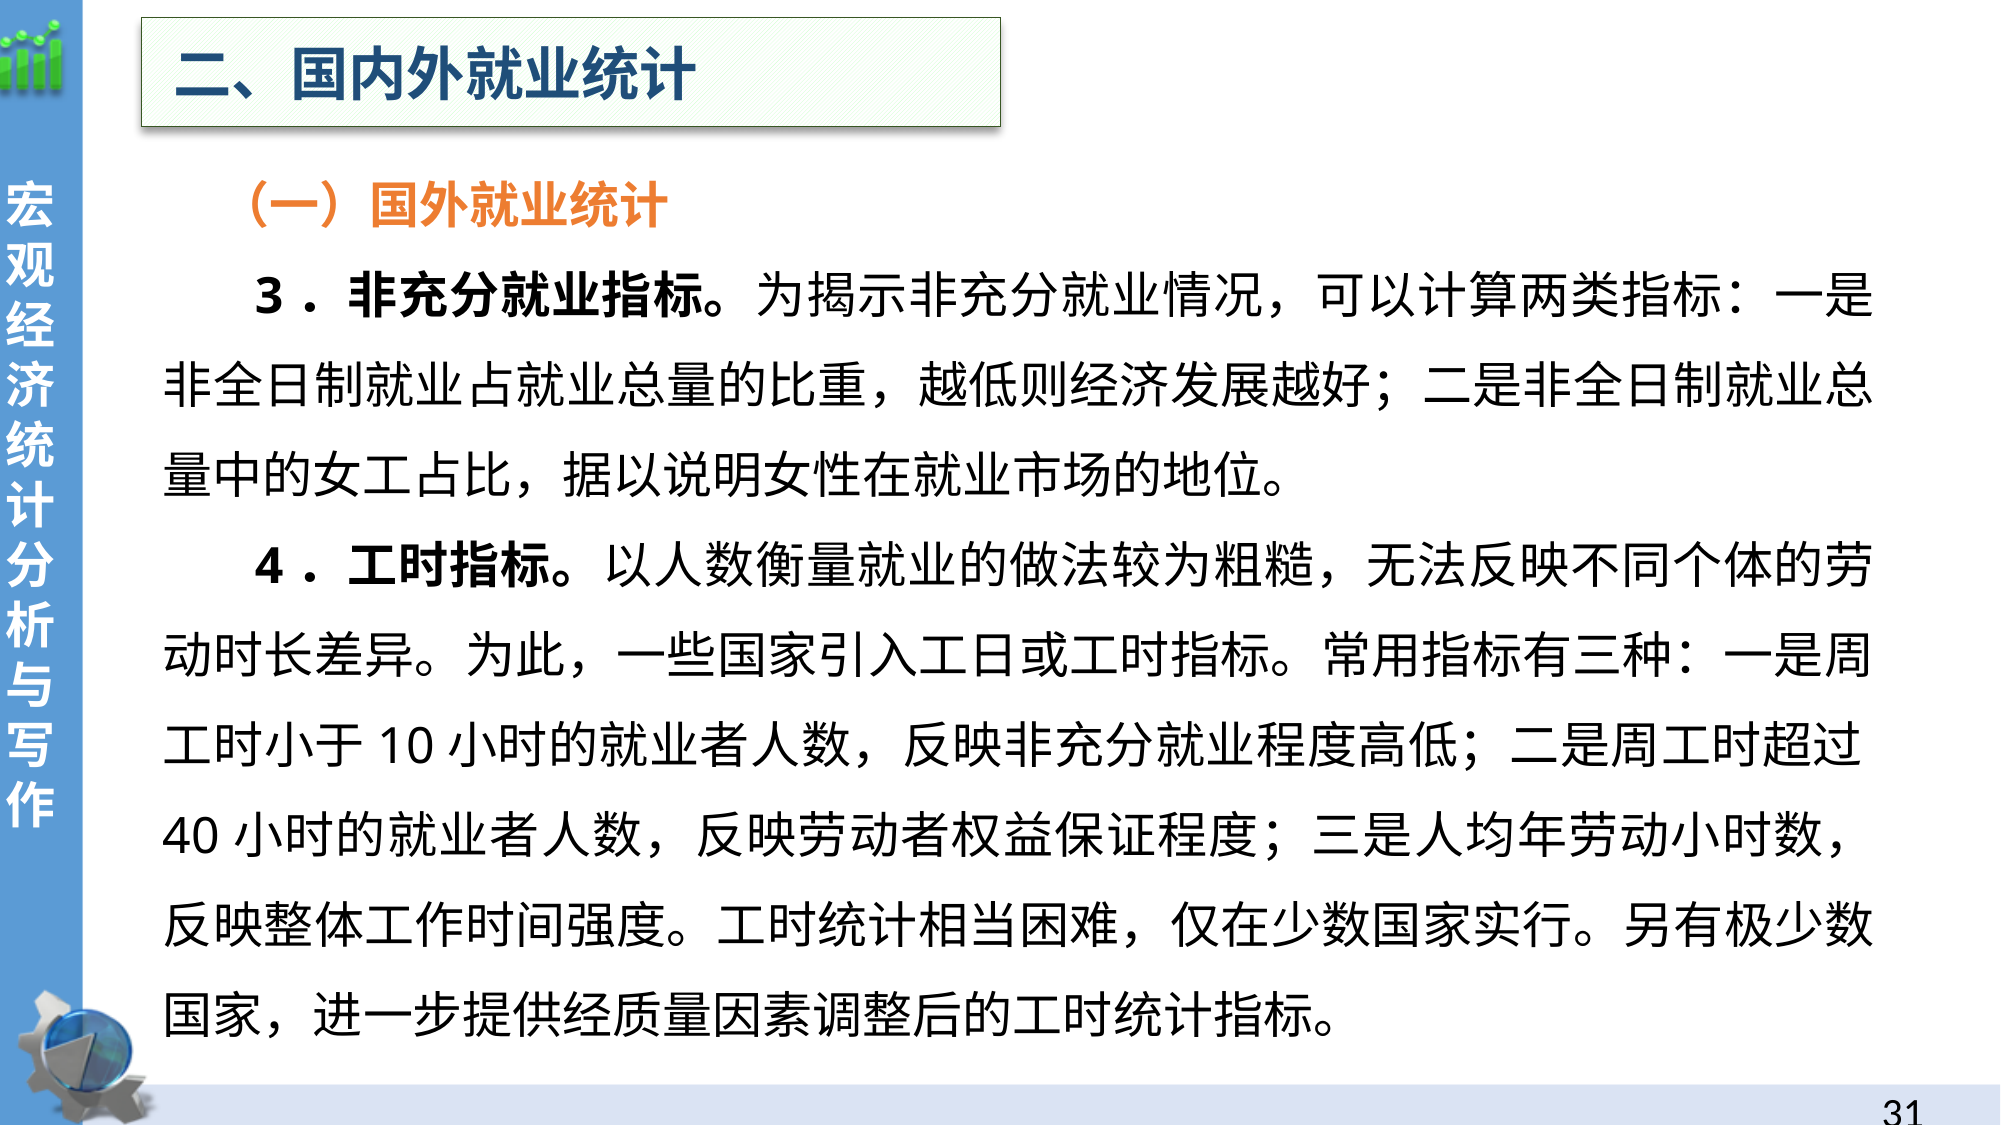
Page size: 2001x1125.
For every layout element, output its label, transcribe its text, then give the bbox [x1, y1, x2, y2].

picture [0, 0, 2001, 1125]
text_box 二、国内外就业统计 [141, 17, 1000, 127]
text_box [1786, 1085, 1940, 1125]
text_box （一）国外就业统计 3．非充分就业指标。为揭示非充分就业情况，可以计算两类指标：一是非全日制就业占就业总量的比重，越低则经济发展越好；二是非全日制就业总量中的女工占比，据以说明女性在就业市场的地位。 4．工时指标。以人数衡量就业的做法较为粗糙，无法反映不同个体的劳动时长差异。为此，一些国家引入工日或工时指标。常用指标有三种：一是周工时小于10小时的就业者人数，反映非充分就业程度高低；二是周工时超过40小时的就业者人数，反映劳动者权益保证程度；三是人均年劳动小时数，反映整体工作时间强度。工时统计相当困难，仅在少数国家实行。另有极少数国家，进一步提供经质量因素调整后的工时统计指标。 [148, 146, 1890, 1053]
